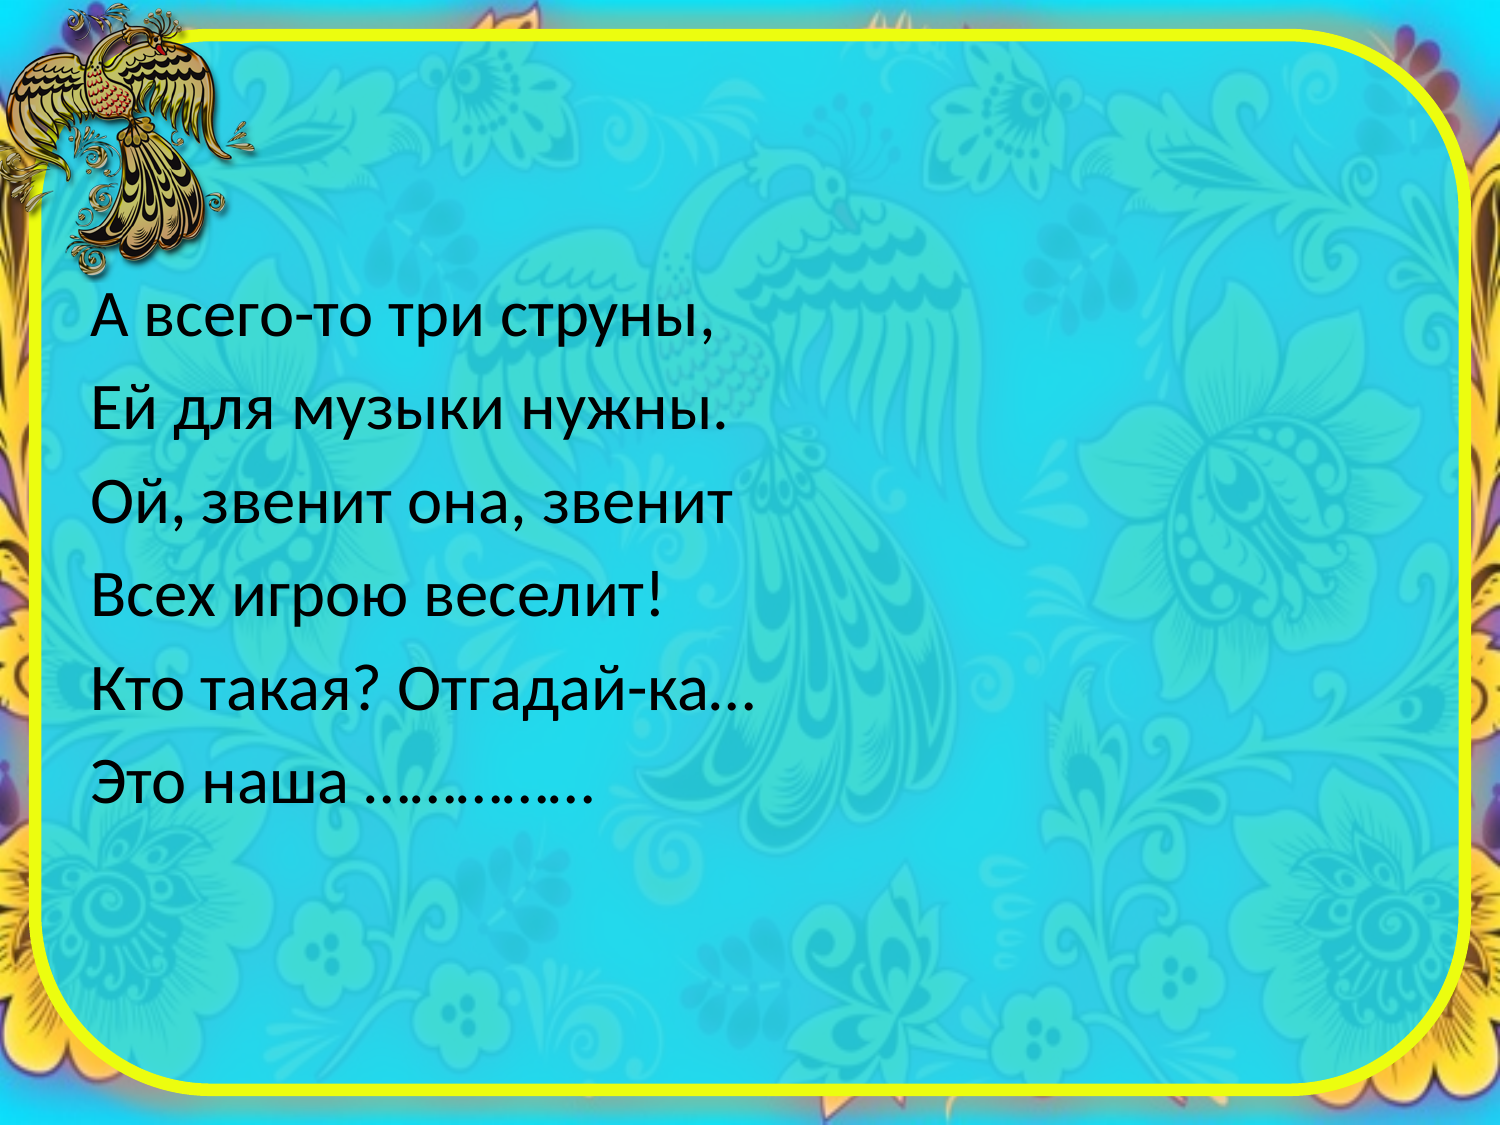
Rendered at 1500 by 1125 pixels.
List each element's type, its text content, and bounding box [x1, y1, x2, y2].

picture [0, 0, 1500, 1125]
list А всего-то три струны, Ей для музыки нужны. Ой, звенит она, звенит Всех игрою веселит! Кто такая? Отгадай-ка… Это наша …………… [74, 262, 1426, 1006]
